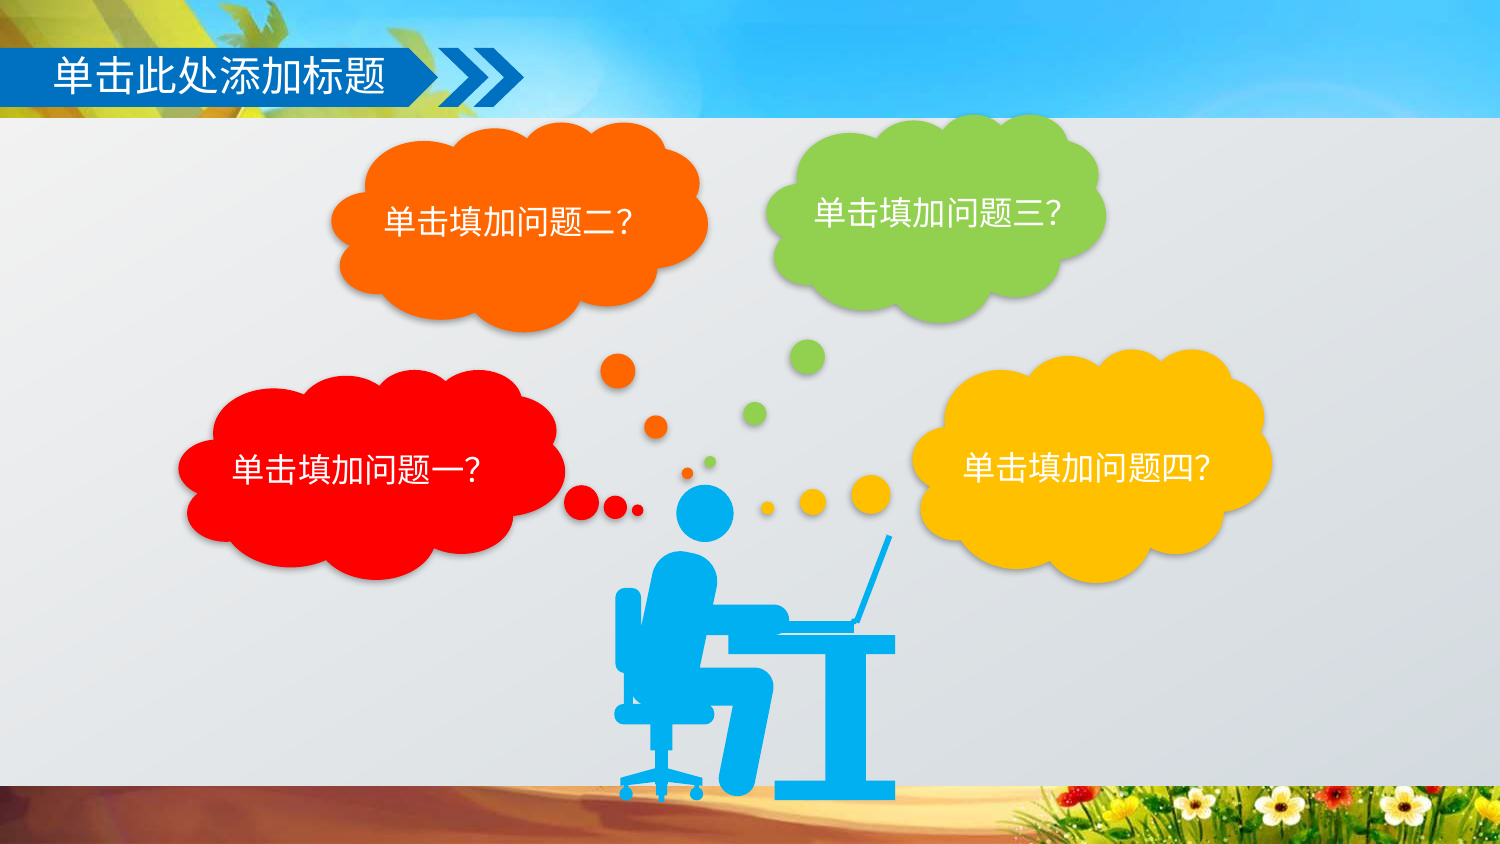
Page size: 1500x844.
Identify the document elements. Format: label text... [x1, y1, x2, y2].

text_box [614, 534, 896, 802]
text_box 单击填加问题二？ [330, 121, 709, 334]
picture [0, 0, 1500, 118]
text_box 单击填加问题四？ [799, 488, 827, 516]
text_box 单击填加问题二？ [680, 466, 694, 480]
text_box 单击填加问题三？ [765, 113, 1107, 324]
text_box [676, 484, 734, 543]
text_box 单击填加问题四？ [911, 348, 1273, 584]
picture [0, 786, 1500, 844]
text_box 单击填加问题三？ [789, 338, 826, 375]
text_box 单击填加问题三？ [703, 455, 717, 469]
text_box 单击填加问题四？ [760, 500, 775, 516]
text_box 单击填加问题一？ [602, 494, 628, 520]
text_box 单击填加问题二？ [643, 414, 669, 440]
text_box 单击填加问题一？ [631, 503, 645, 517]
text_box 单击填加问题三？ [742, 401, 768, 426]
text_box 单击填加问题四？ [850, 474, 892, 515]
text_box 单击填加问题二？ [599, 352, 637, 390]
text_box 单击填加问题一？ [177, 369, 566, 581]
text_box 单击填加问题一？ [563, 484, 600, 521]
